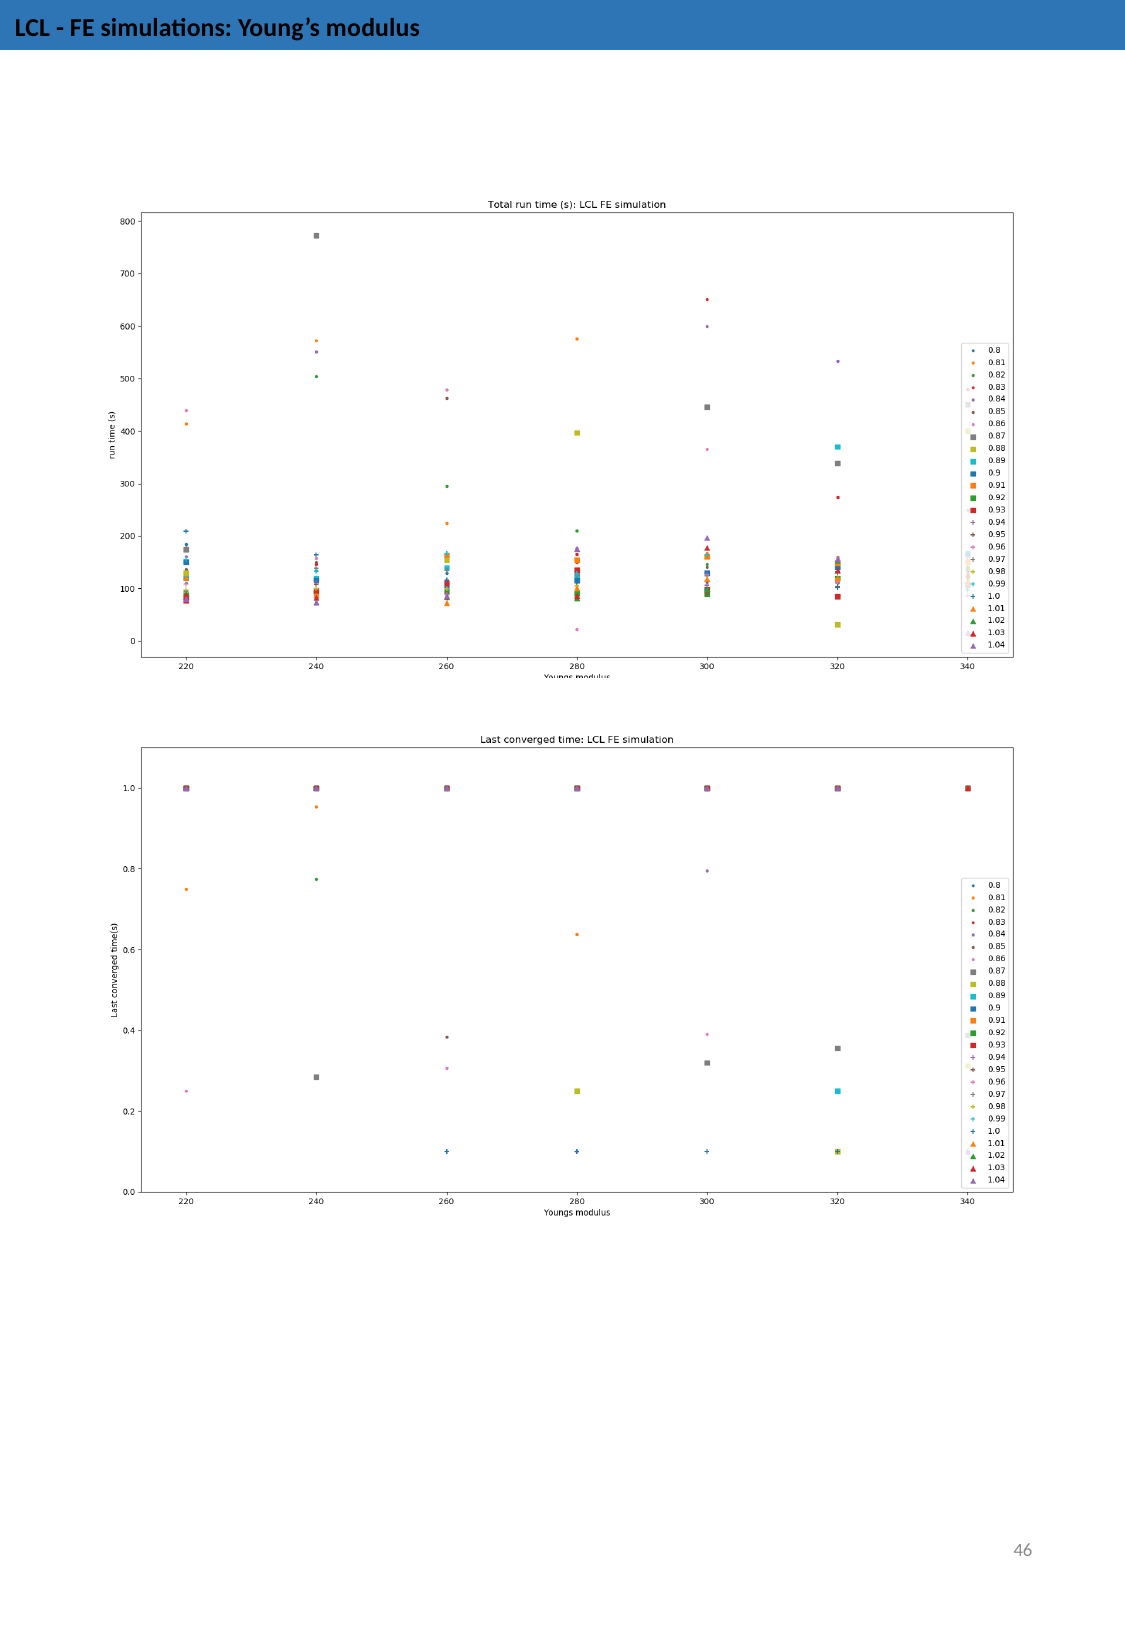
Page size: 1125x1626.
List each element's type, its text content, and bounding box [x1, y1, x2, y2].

picture [0, 143, 1125, 1255]
text_box LCL - FE simulations: Young’s modulus [0, 3, 785, 50]
text_box [0, 0, 1125, 51]
slide_number 46 [794, 1506, 1048, 1593]
